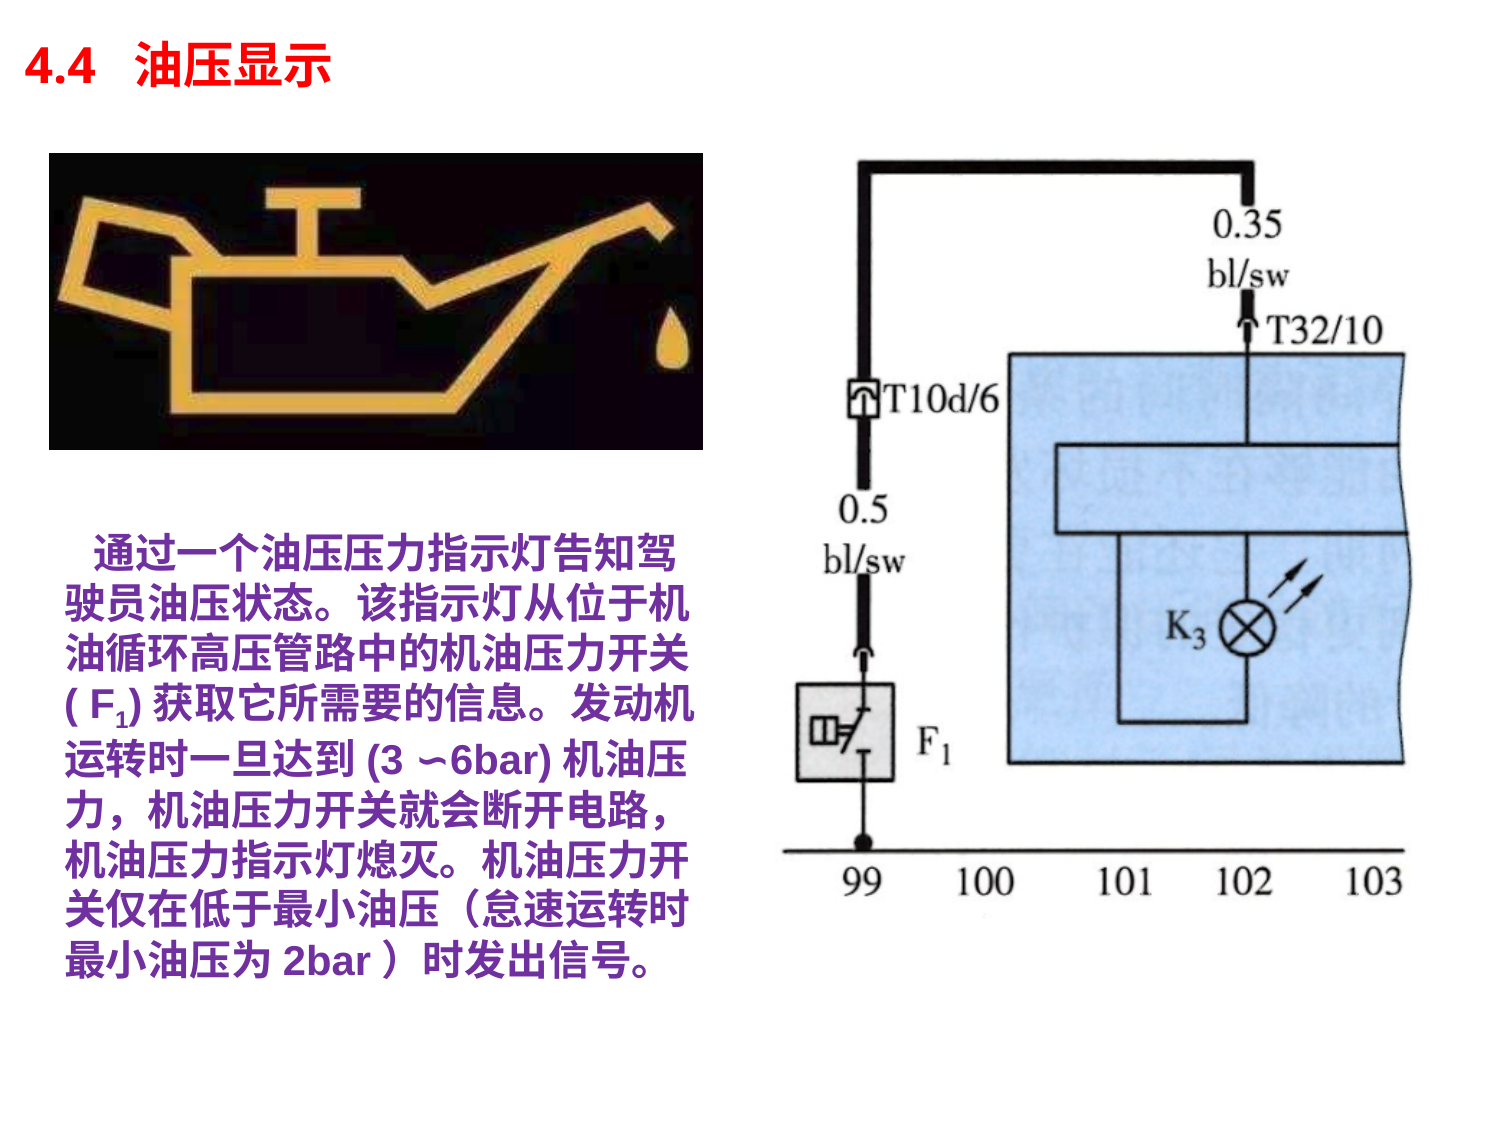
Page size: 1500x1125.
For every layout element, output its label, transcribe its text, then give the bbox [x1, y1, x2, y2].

text_box 通过一个油压压力指示灯告知驾驶员油压状态。该指示灯从位于机油循环高压管路中的机油压力开关( F1)获取它所需要的信息。发动机运转时一旦达到(3 ∽6bar)机油压力，机油压力开关就会断开电路，机油压力指示灯熄灭。机油压力开关仅在低于最小油压（怠速运转时最小油压为2bar）时发出信号。 [49, 519, 727, 991]
picture [49, 152, 703, 451]
title 4.4 油压显示 [9, 14, 487, 112]
picture [769, 136, 1431, 918]
